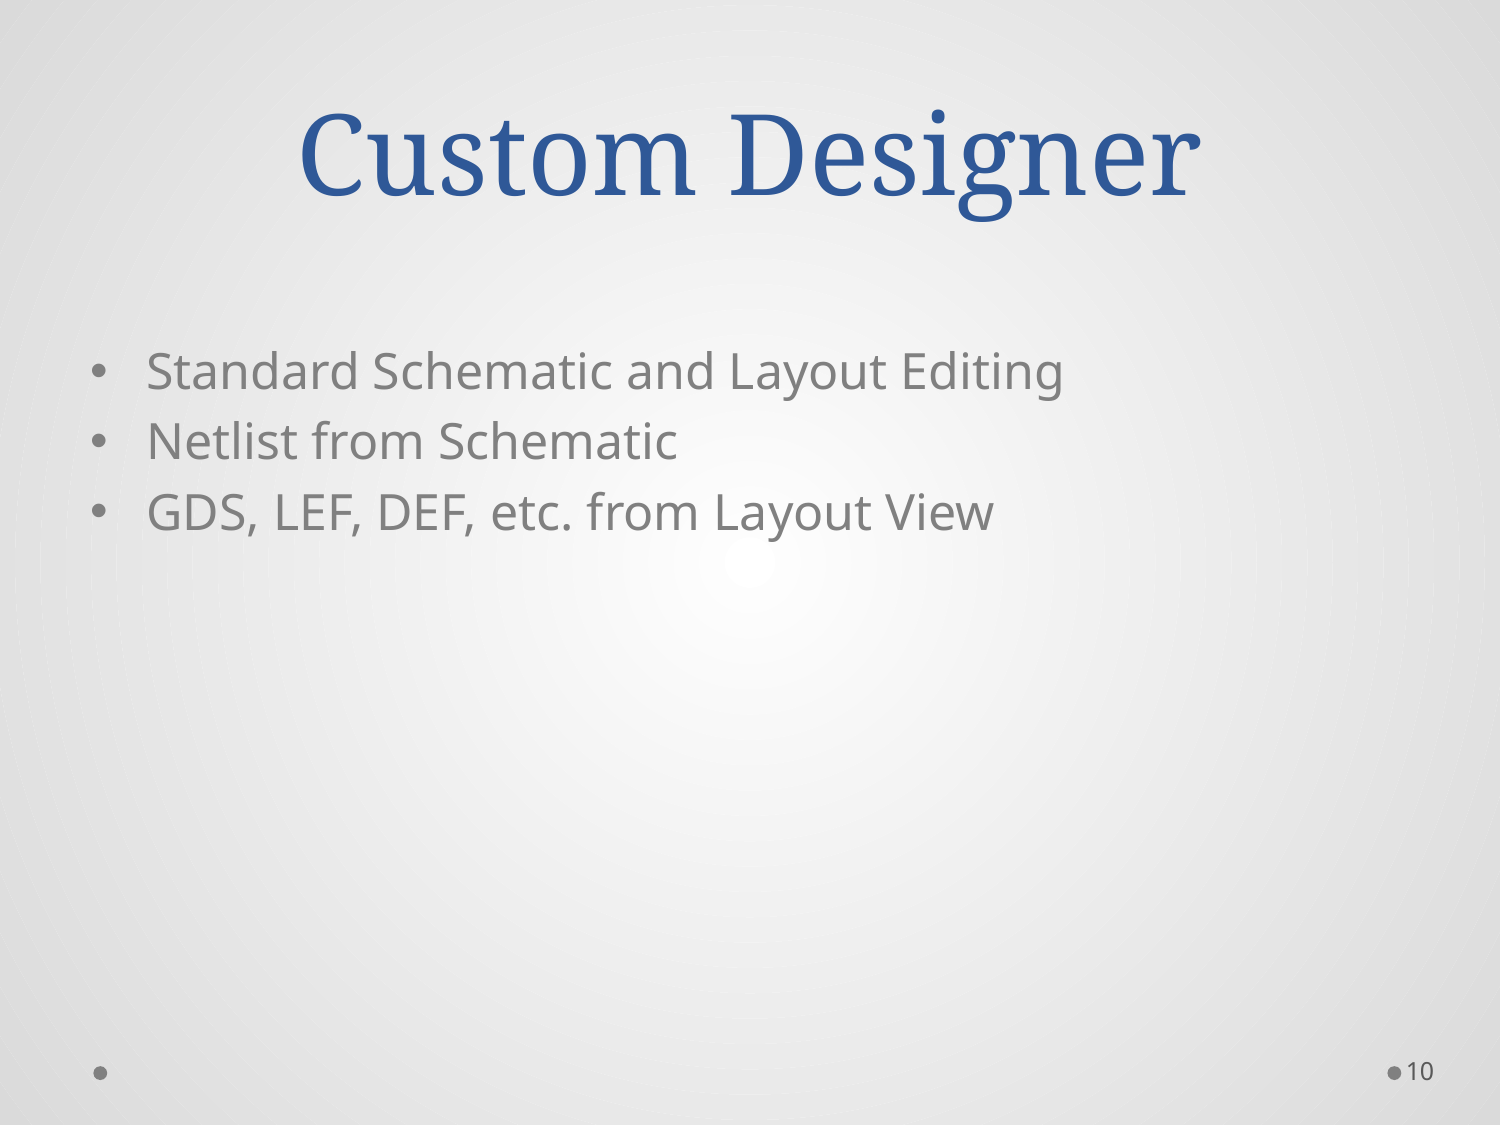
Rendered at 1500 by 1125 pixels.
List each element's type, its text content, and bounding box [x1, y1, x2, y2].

title Custom Designer [75, 0, 1425, 225]
list Standard Schematic and Layout Editing Netlist from Schematic GDS, LEF, DEF, etc. from Layout View [75, 262, 1425, 1005]
slide_number 10 [1401, 1042, 1494, 1103]
